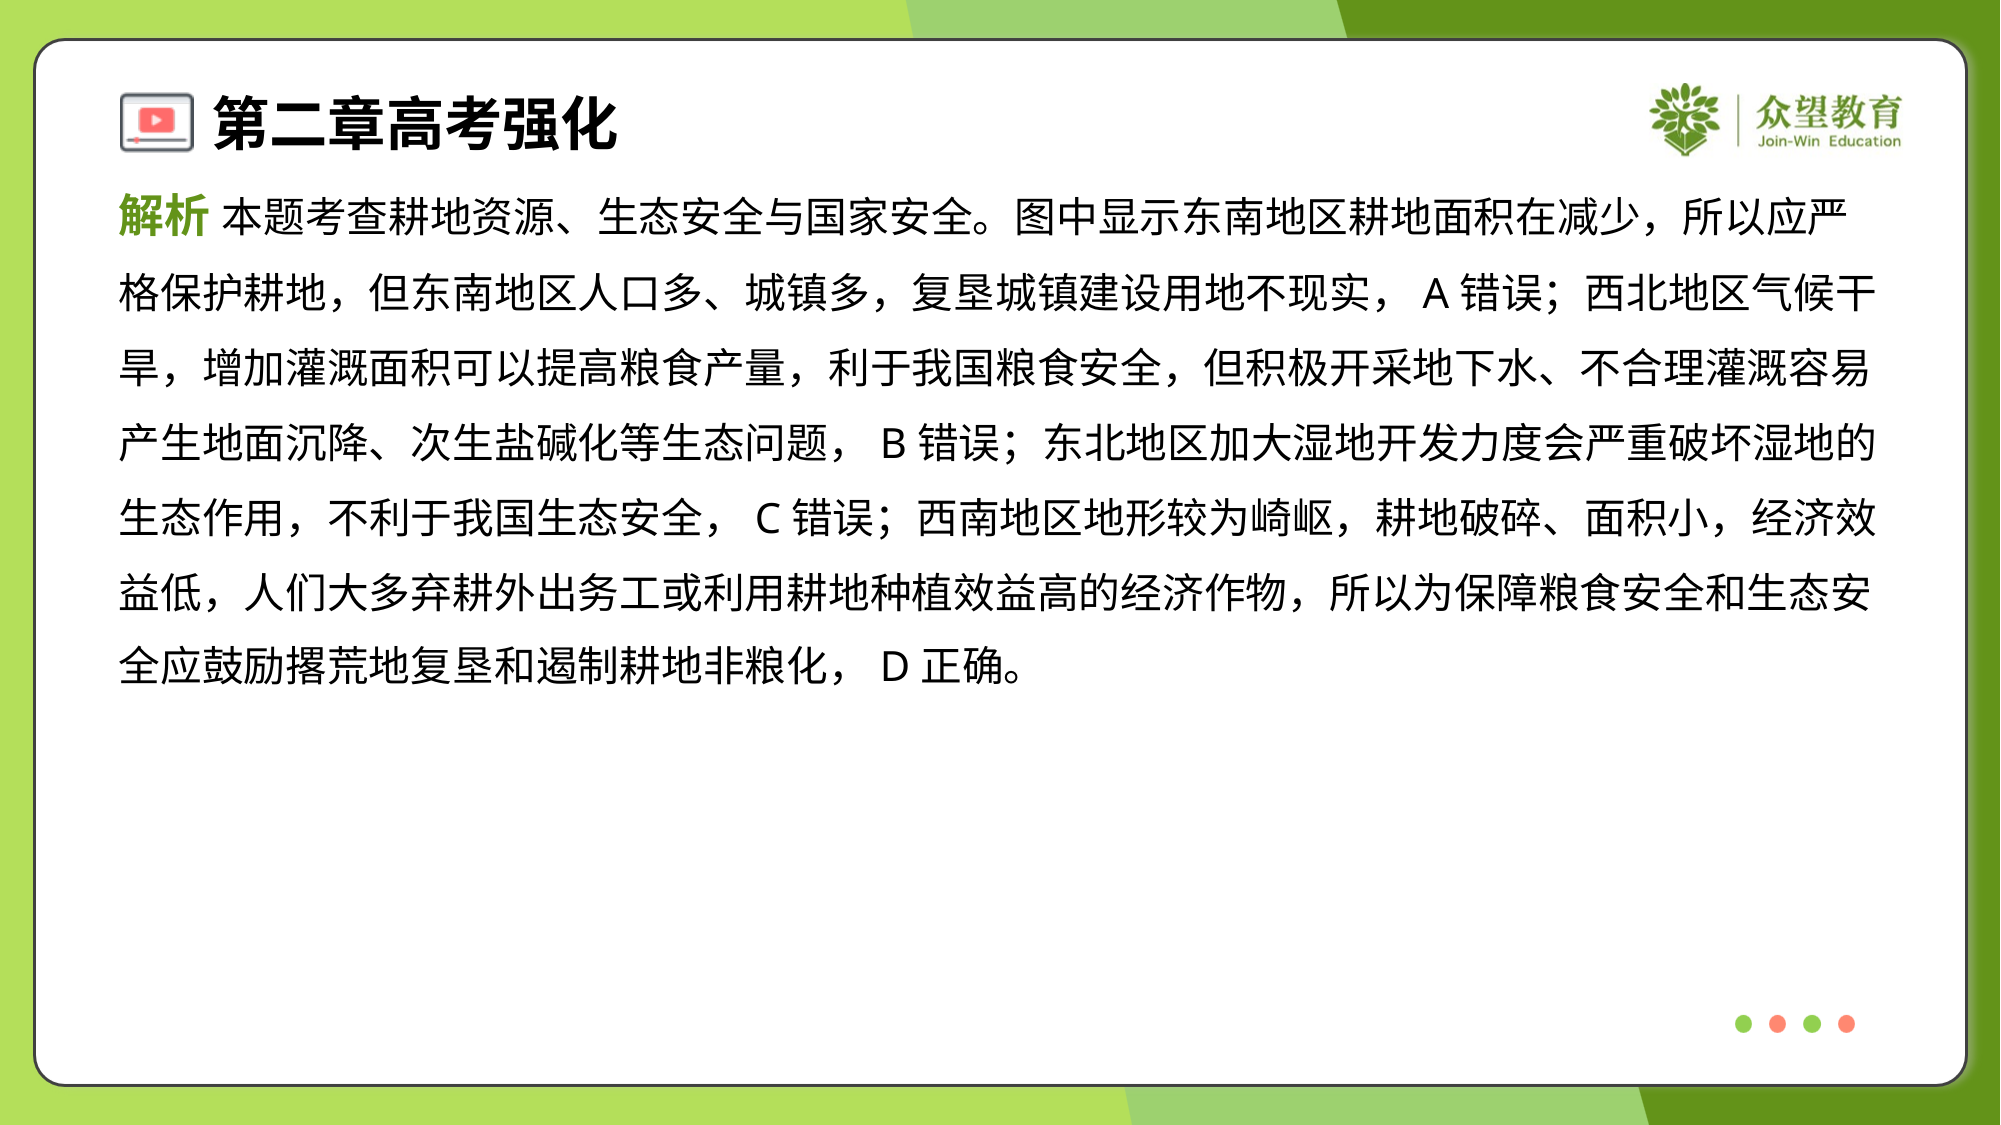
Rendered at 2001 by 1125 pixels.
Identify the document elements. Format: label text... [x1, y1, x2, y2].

text_box 解析 本题考查耕地资源、生态安全与国家安全。图中显示东南地区耕地面积在减少，所以应严 格保护耕地，但东南地区人口多、城镇多，复垦城镇建设用地不现实，A错误；西北地区气候干 旱，增加灌溉面积可以提高粮食产量，利于我国粮食安全，但积极开采地下水、不合理灌溉容易 产生地面沉降、次生盐碱化等生态问题，B错误；东北地区加大湿地开发力度会严重破坏湿地的 生态作用，不利于我国生态安全，C错误；西南地区地形较为崎岖，耕地破碎、面积小，经济效 益低，人们大多弃耕外出务工或利用耕地种植效益高的经济作物，所以为保障粮食安全和生态安 全应鼓励撂荒地复垦和遏制耕地非粮化，D正确。 [118, 164, 1883, 683]
picture [0, 0, 2000, 1125]
